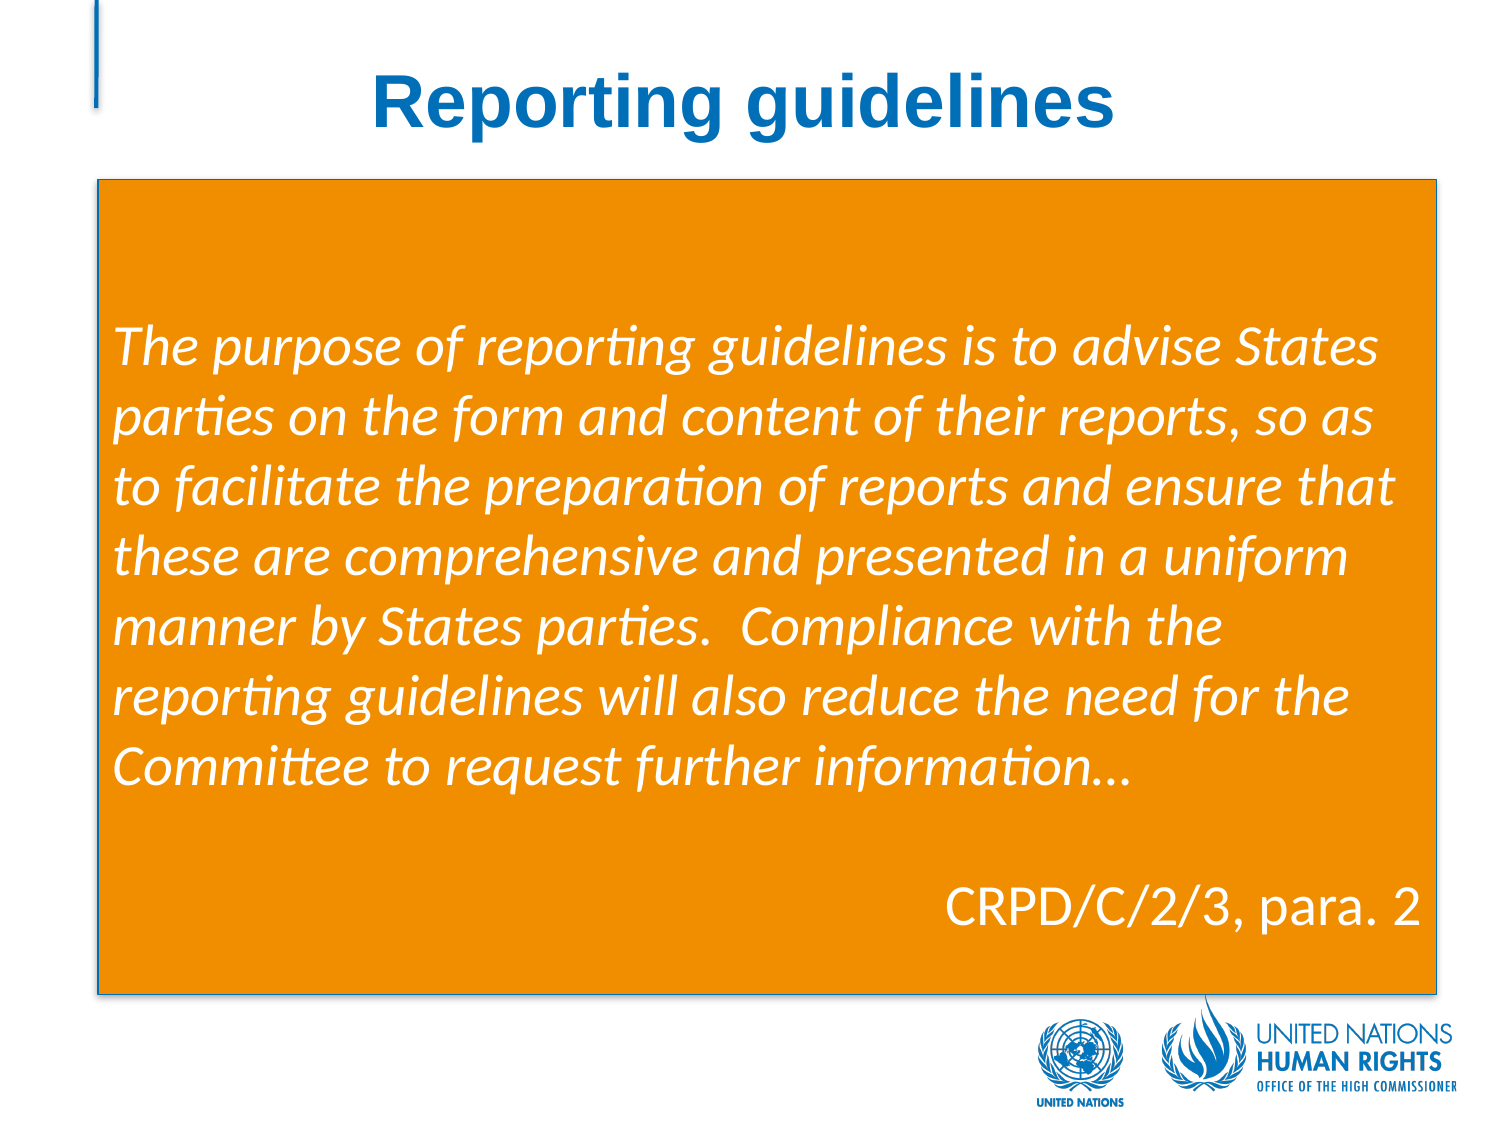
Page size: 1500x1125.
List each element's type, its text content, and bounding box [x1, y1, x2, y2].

text_box The purpose of reporting guidelines is to advise States parties on the form and content of their reports, so as to facilitate the preparation of reports and ensure that these are comprehensive and presented in a uniform manner by States parties. Compliance with the reporting guidelines will also reduce the need for the Committee to request further information… CRPD/C/2/3, para. 2 [97, 179, 1437, 995]
picture [1037, 990, 1457, 1107]
title Reporting guidelines [52, 45, 1437, 224]
